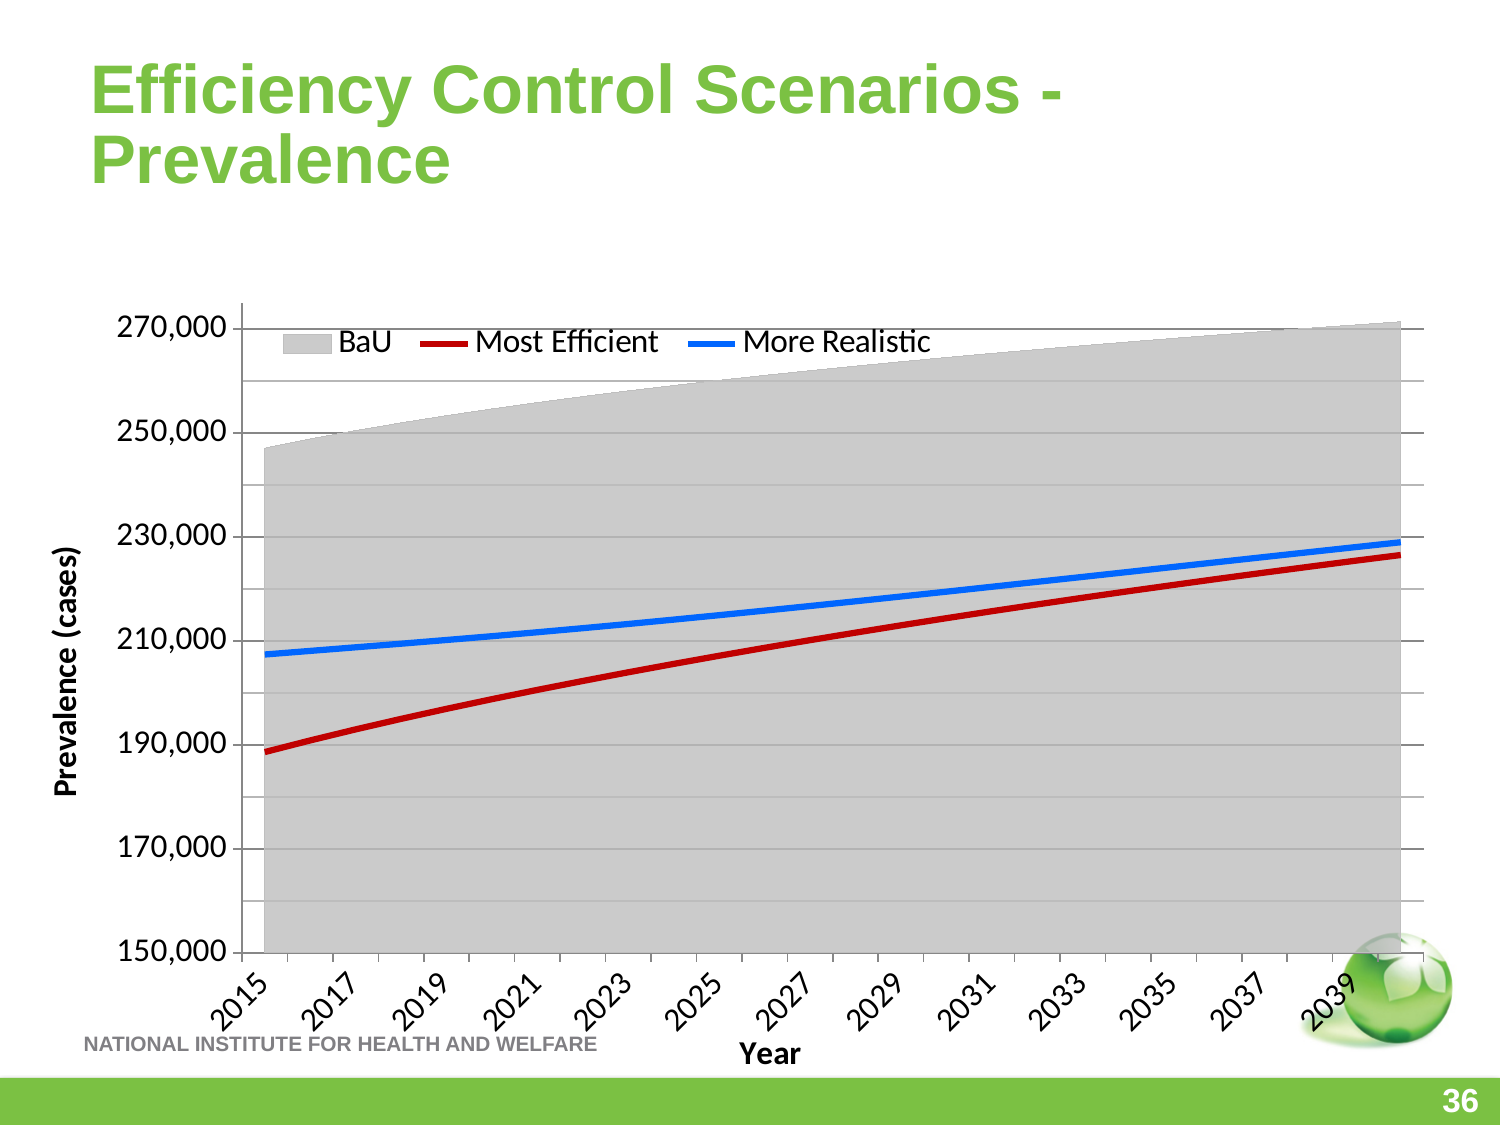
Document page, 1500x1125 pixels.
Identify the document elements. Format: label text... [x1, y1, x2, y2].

slide_number 36 [1406, 1080, 1495, 1118]
title Efficiency Control Scenarios - Prevalence [75, 50, 1425, 205]
chart [41, 219, 1471, 1083]
